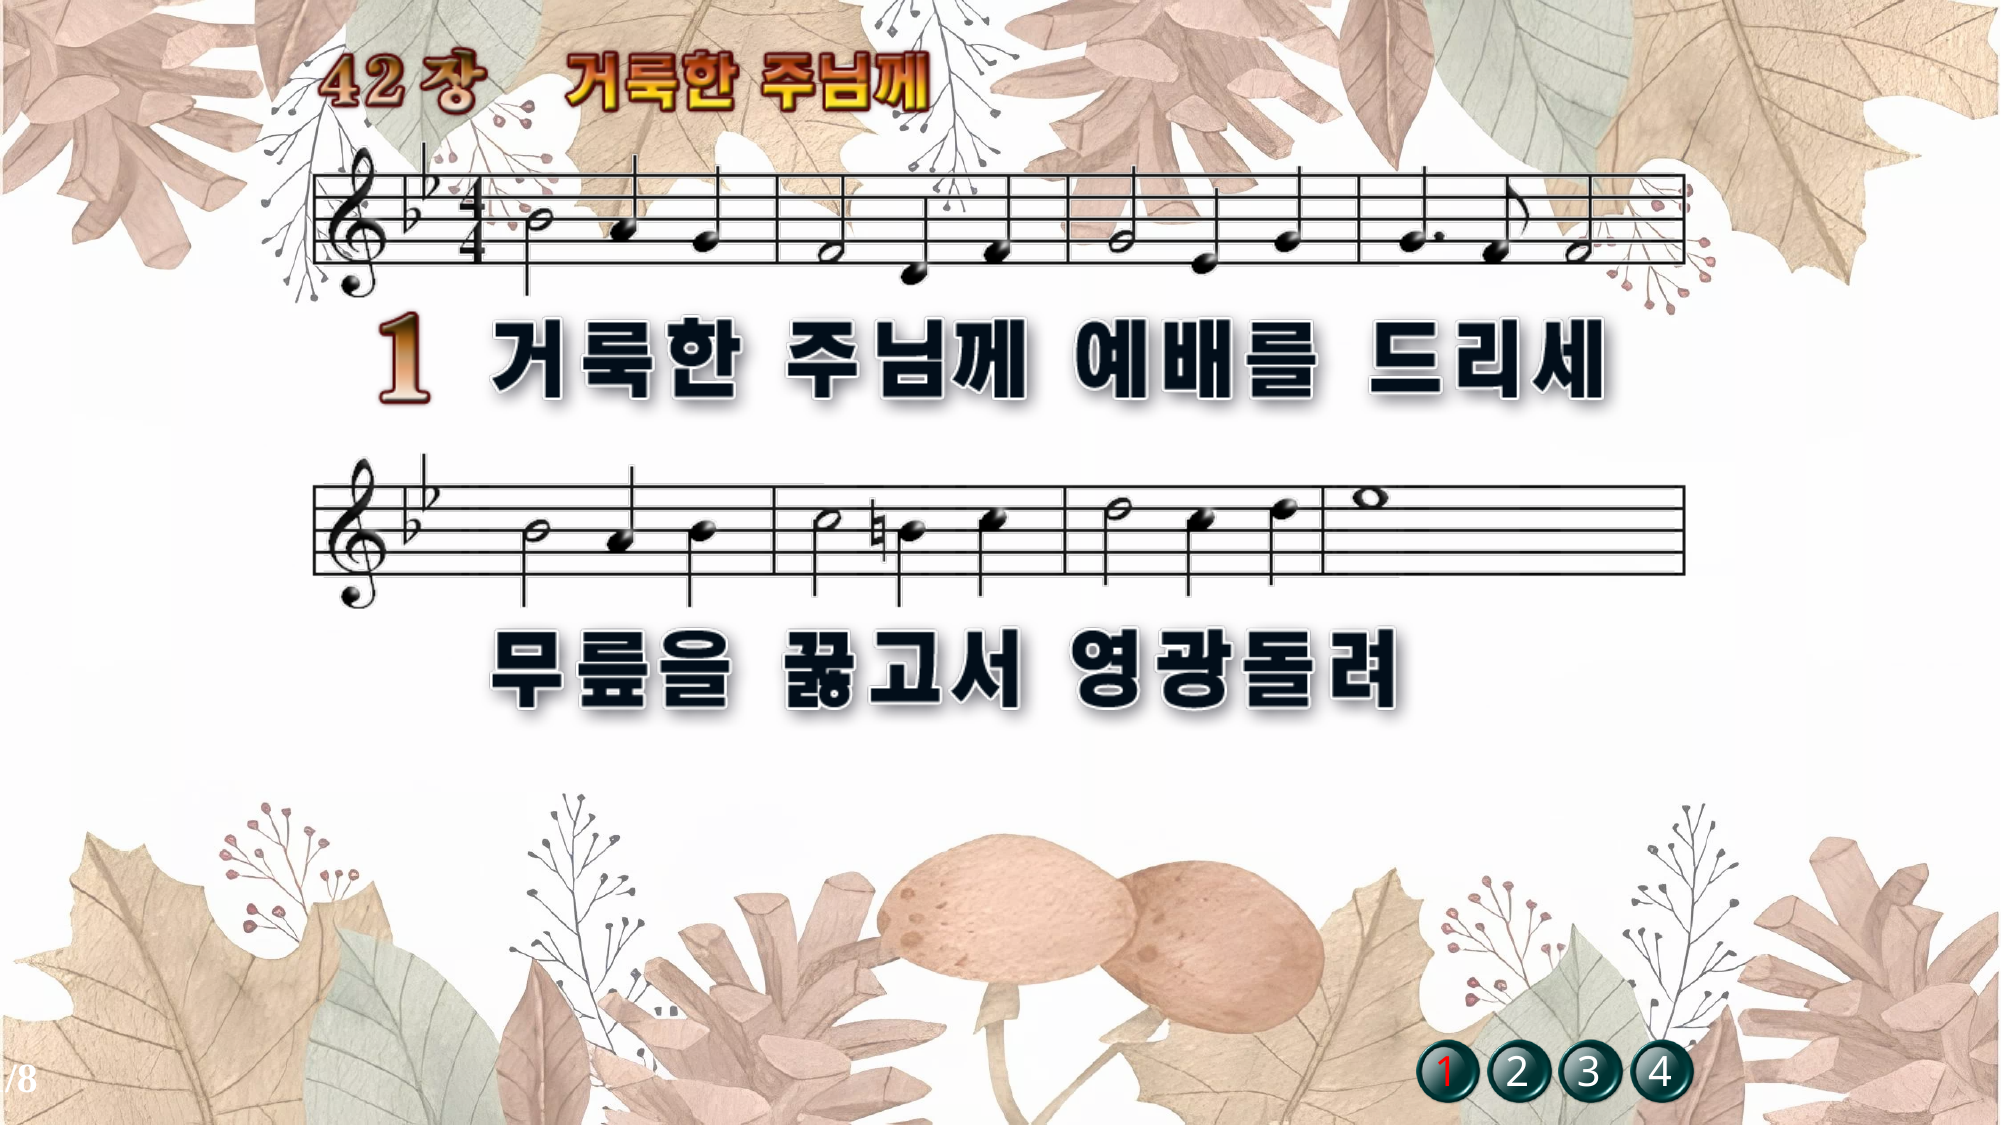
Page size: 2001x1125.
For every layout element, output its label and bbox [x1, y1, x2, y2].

picture [0, 0, 2001, 1125]
text_box [1555, 1035, 1626, 1106]
text_box [1413, 1035, 1484, 1106]
text_box [1484, 1035, 1555, 1106]
text_box [1627, 1035, 1697, 1106]
